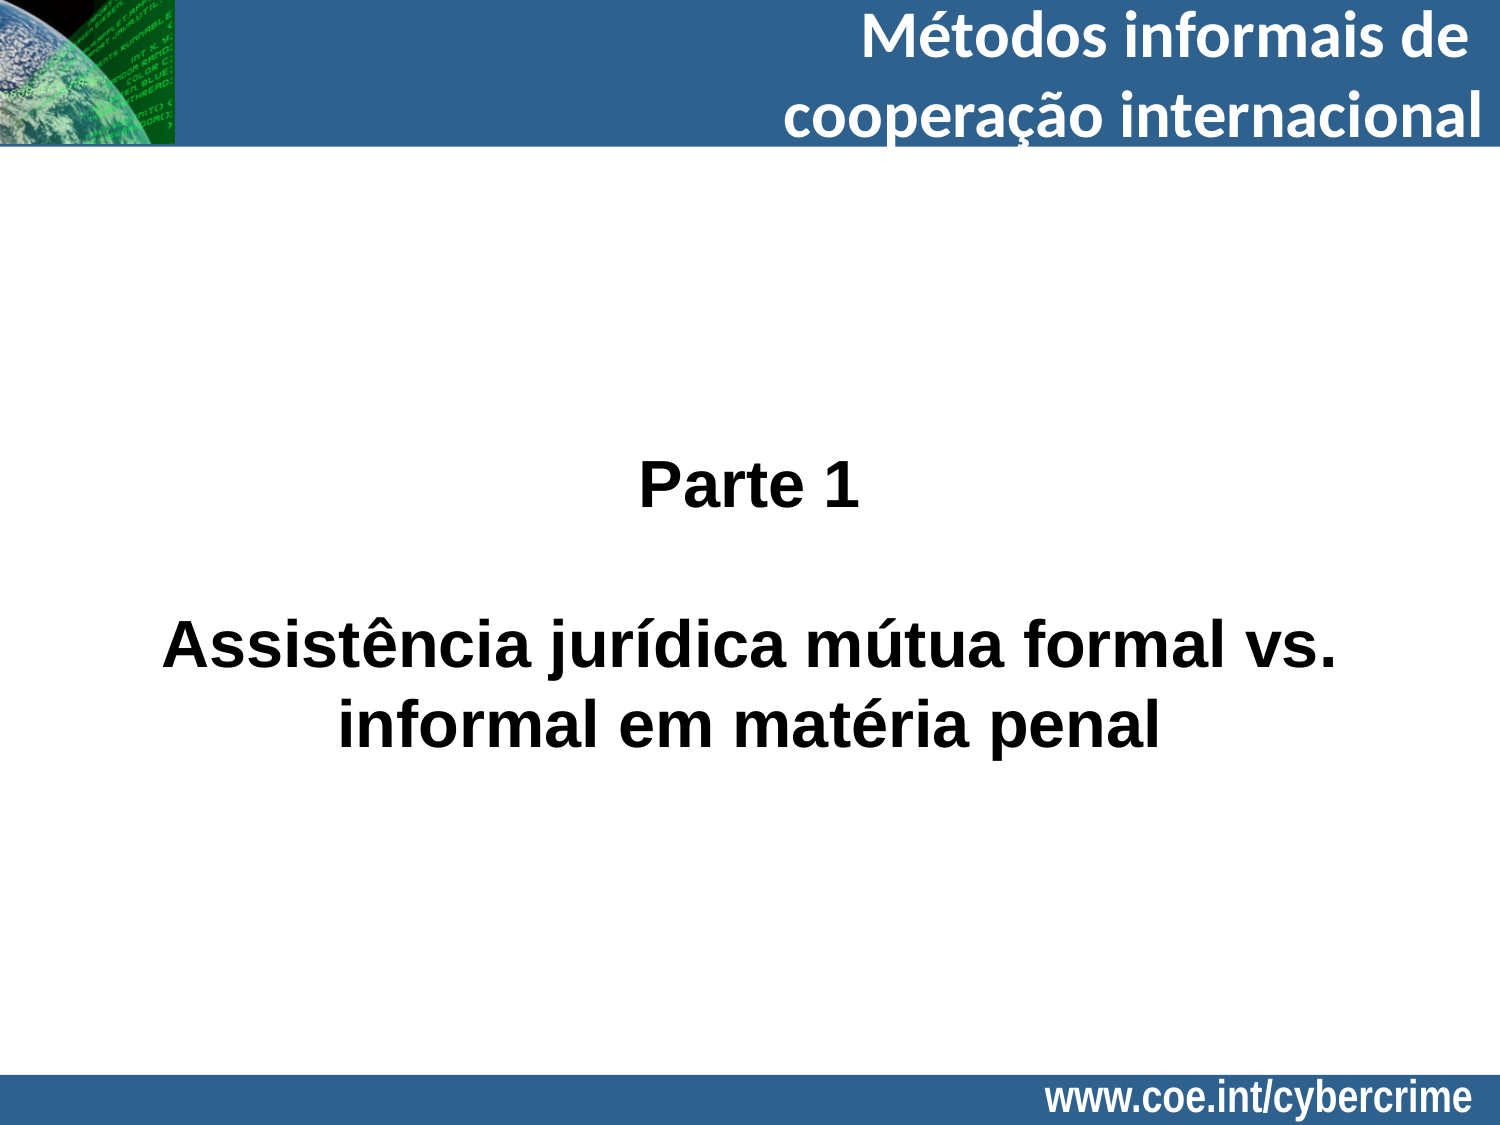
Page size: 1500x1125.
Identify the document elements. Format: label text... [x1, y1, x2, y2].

text_box [0, 1073, 1030, 1125]
picture [0, 0, 175, 144]
text_box Parte 1 Assistência jurídica mútua formal vs. informal em matéria penal [50, 449, 1450, 768]
text_box Métodos informais de cooperação internacional [177, 0, 1500, 149]
text_box www.coe.int/cybercrime [1030, 1059, 1500, 1125]
